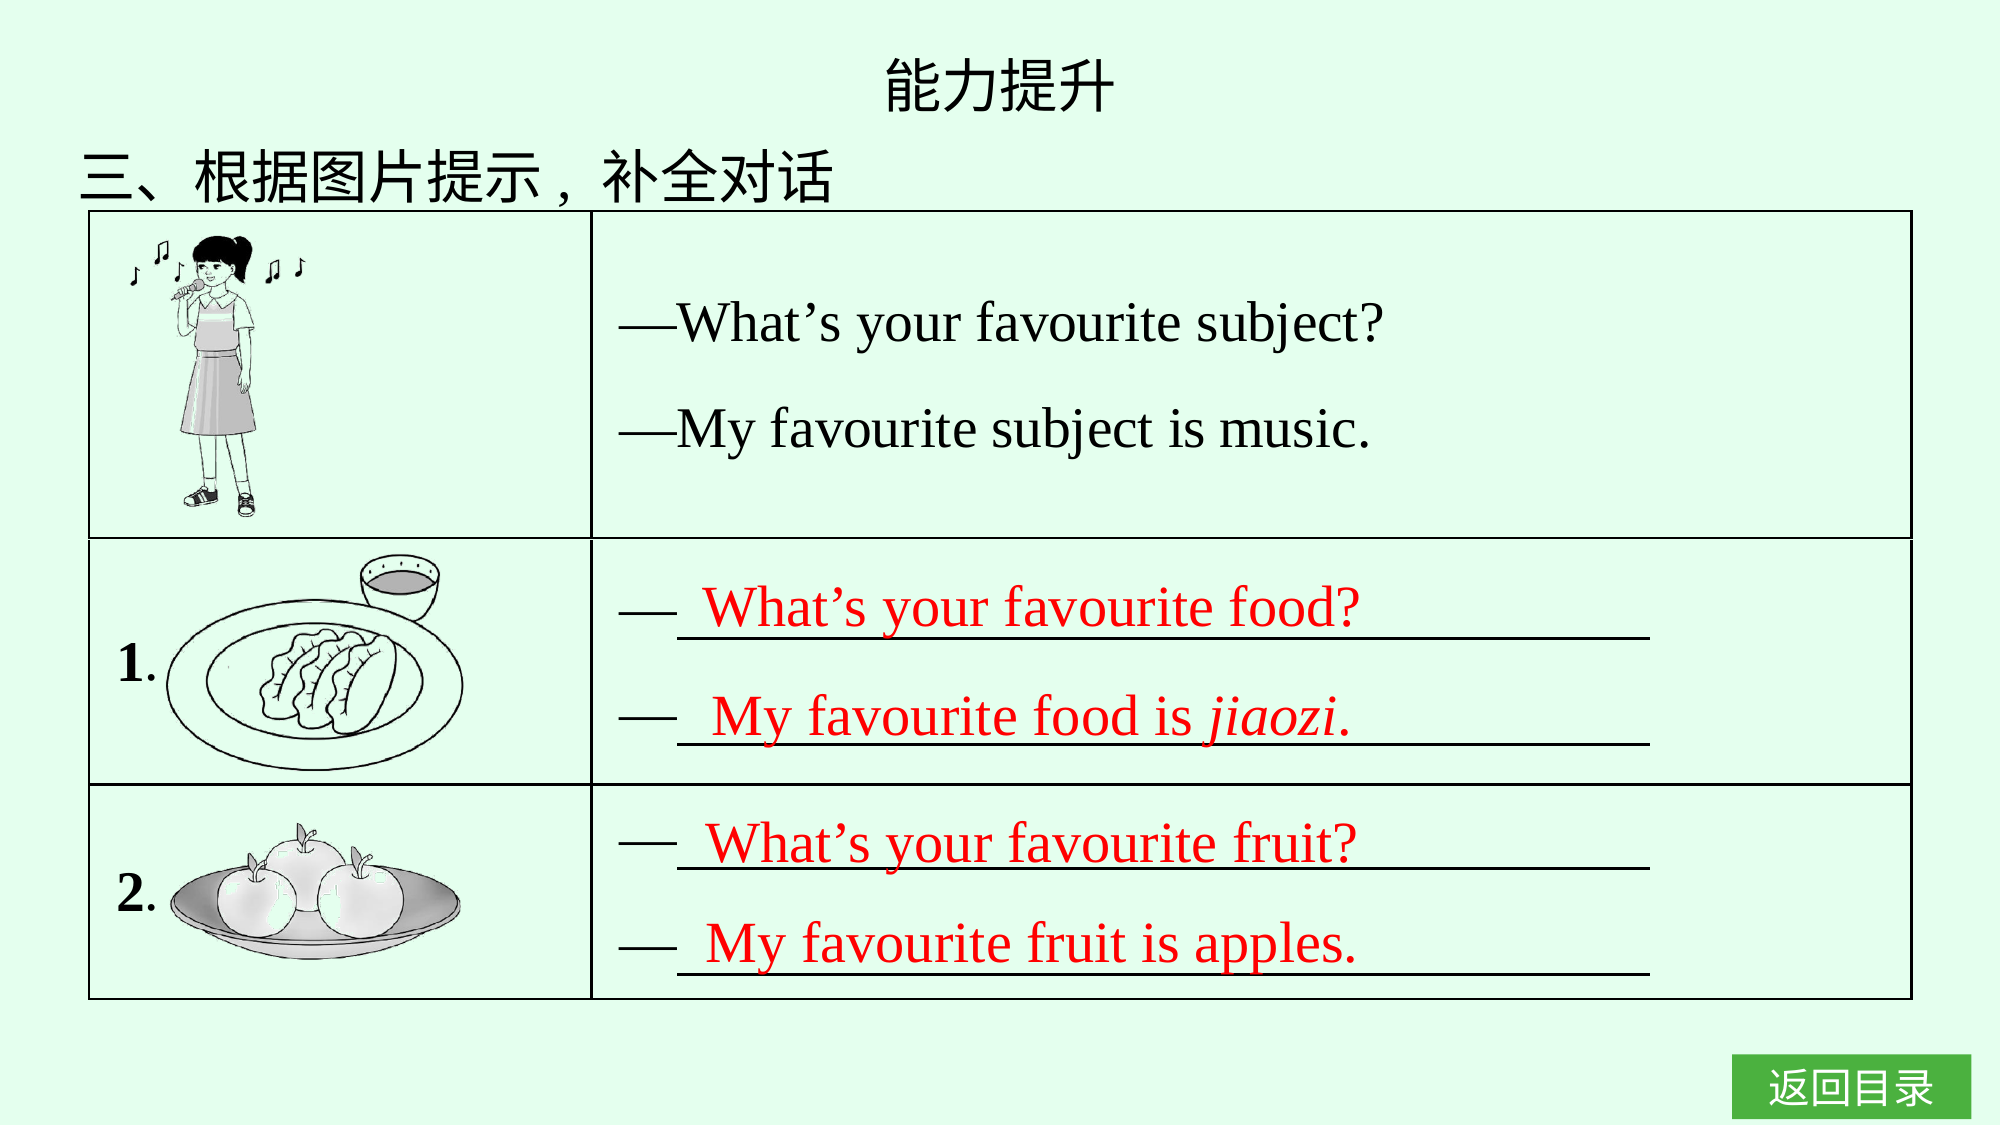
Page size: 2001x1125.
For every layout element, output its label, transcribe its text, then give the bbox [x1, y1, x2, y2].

text_box 能力提升 三、根据图片提示, 补全对话 [62, 20, 1938, 209]
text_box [44, 209, 1956, 1125]
